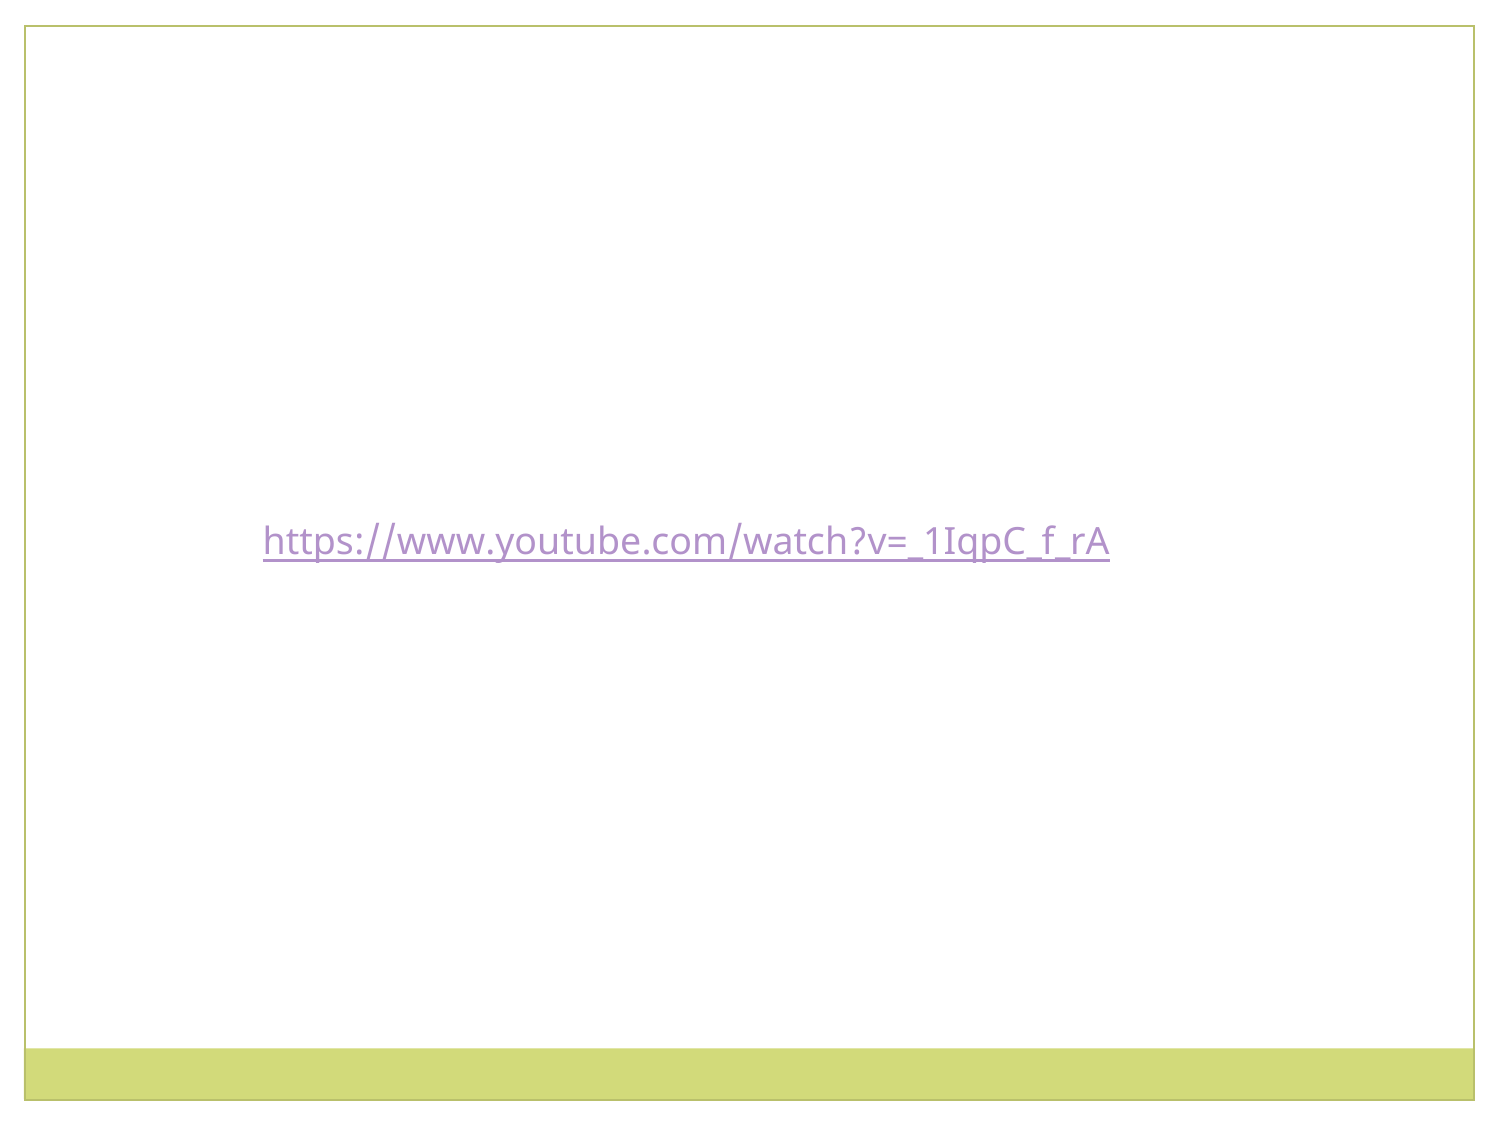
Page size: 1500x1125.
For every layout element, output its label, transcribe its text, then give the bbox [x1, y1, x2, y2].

text_box https://www.youtube.com/watch?v=_1IqpC_f_rA [123, 509, 1125, 618]
